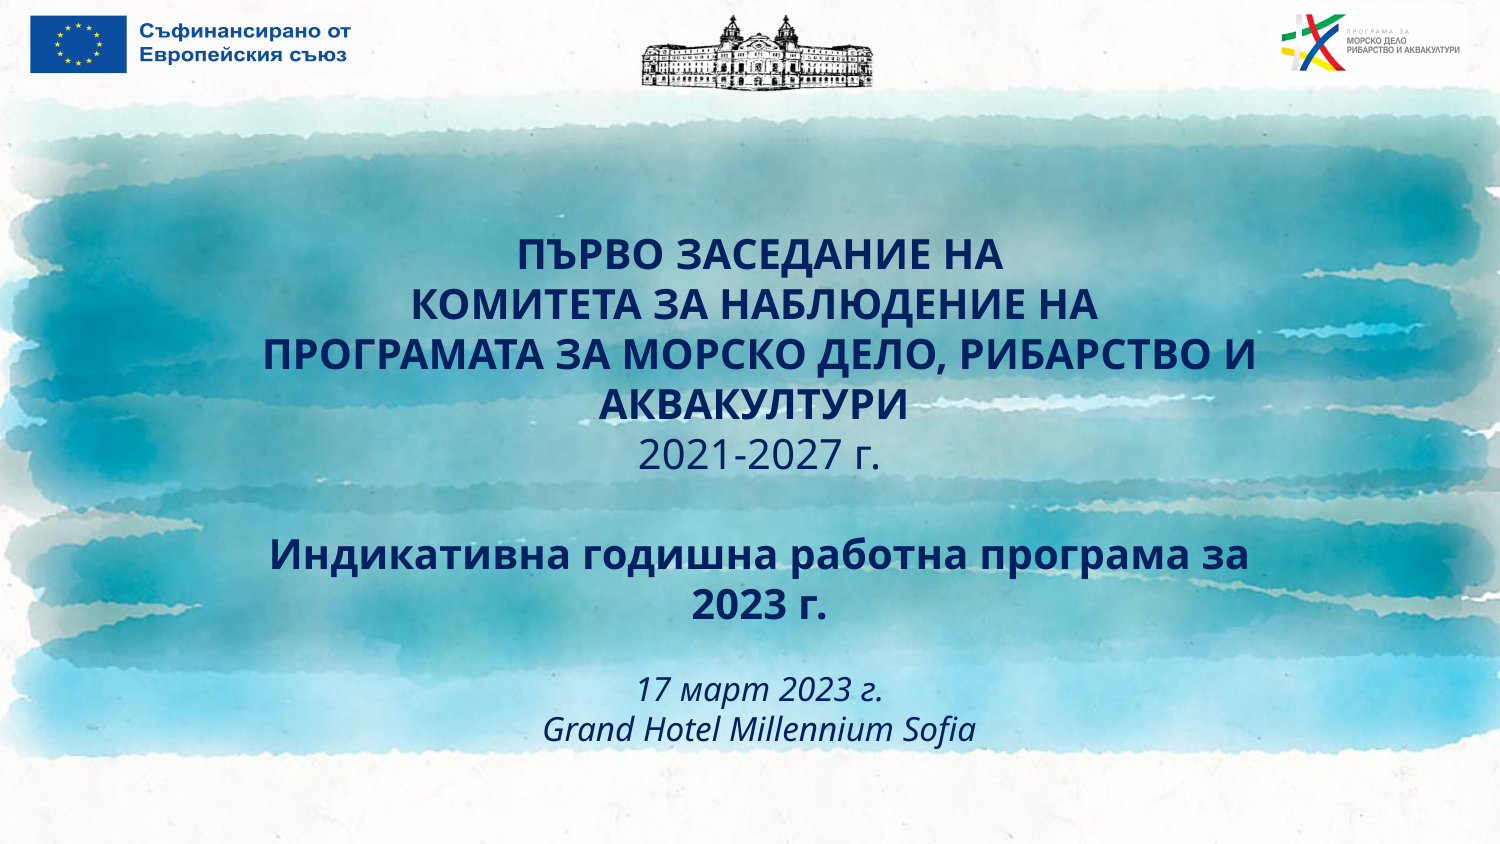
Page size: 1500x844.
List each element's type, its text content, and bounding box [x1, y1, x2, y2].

picture [0, 0, 1500, 844]
title ПЪРВО ЗАСЕДАНИЕ НА КОМИТЕТА ЗА НАБЛЮДЕНИЕ НА ПРОГРАМАТА ЗА МОРСКО ДЕЛО, РИБАРСТВО И АКВАКУЛТУРИ 2021-2027 г. Индикативна годишна работна програма за 2023 г. 17 март 2023 г. Grand Hotel Millennium Sofia [206, 186, 1313, 540]
